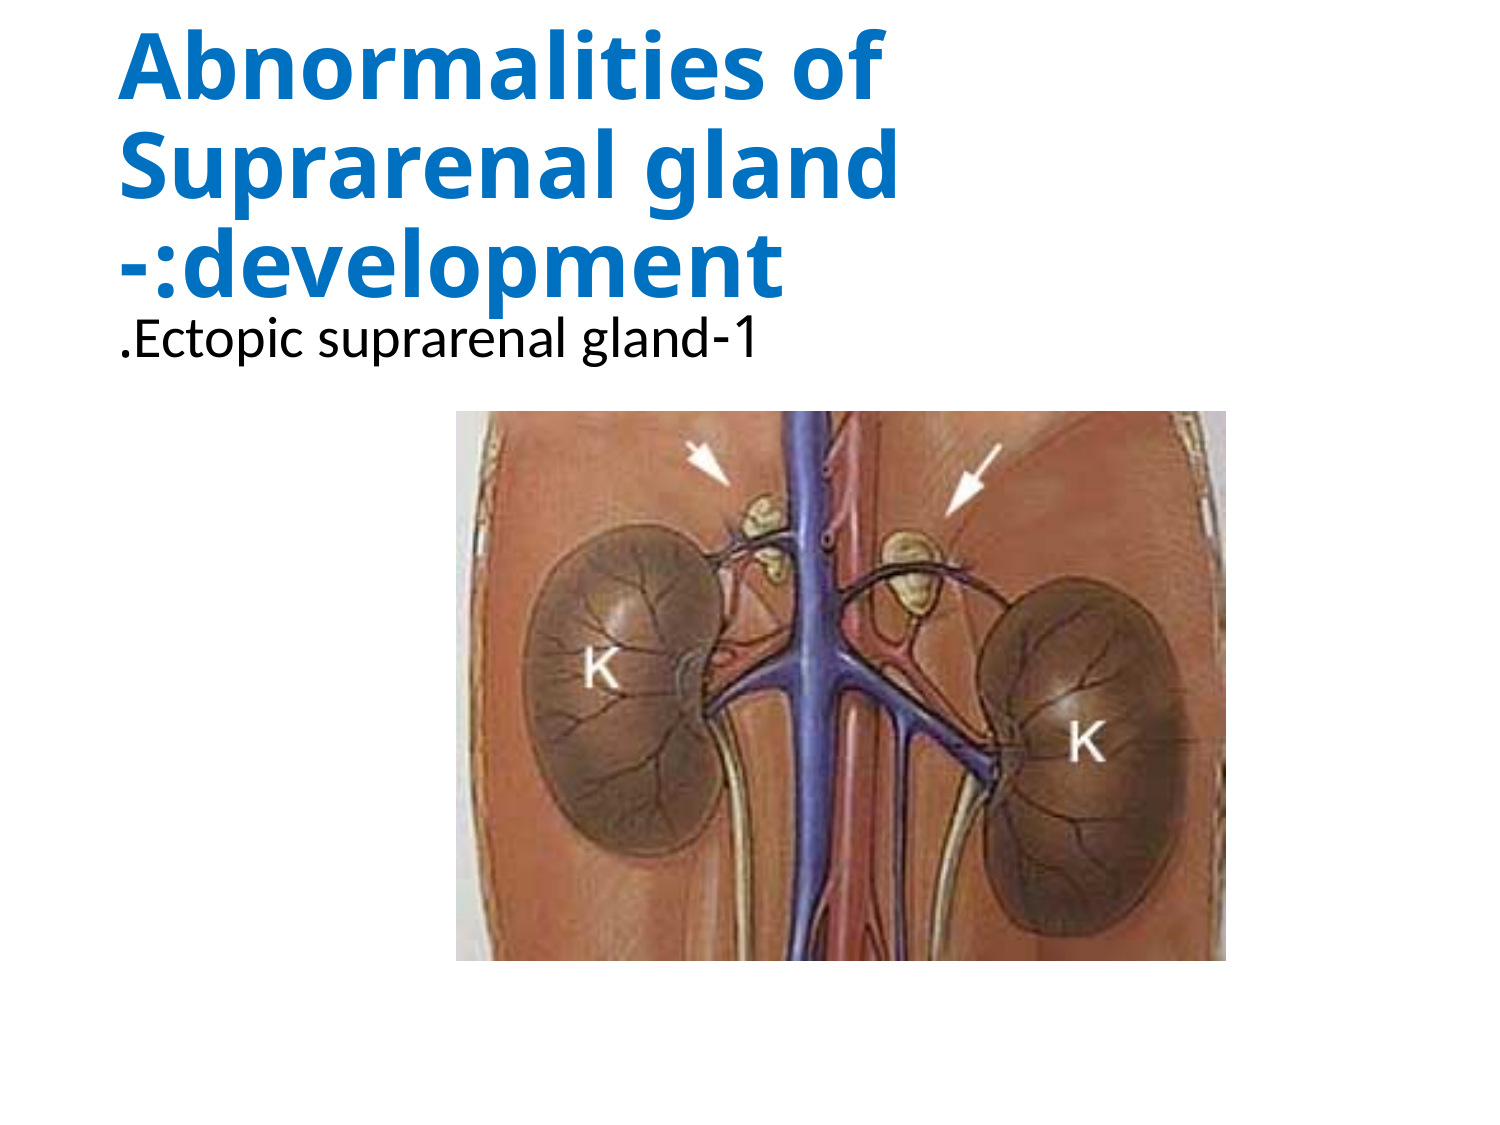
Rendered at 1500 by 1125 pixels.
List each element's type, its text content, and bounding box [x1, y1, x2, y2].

title Abnormalities of Suprarenal gland development:- [103, 59, 1397, 278]
picture [455, 411, 1226, 961]
list 1-Ectopic suprarenal gland. [103, 299, 1397, 1014]
